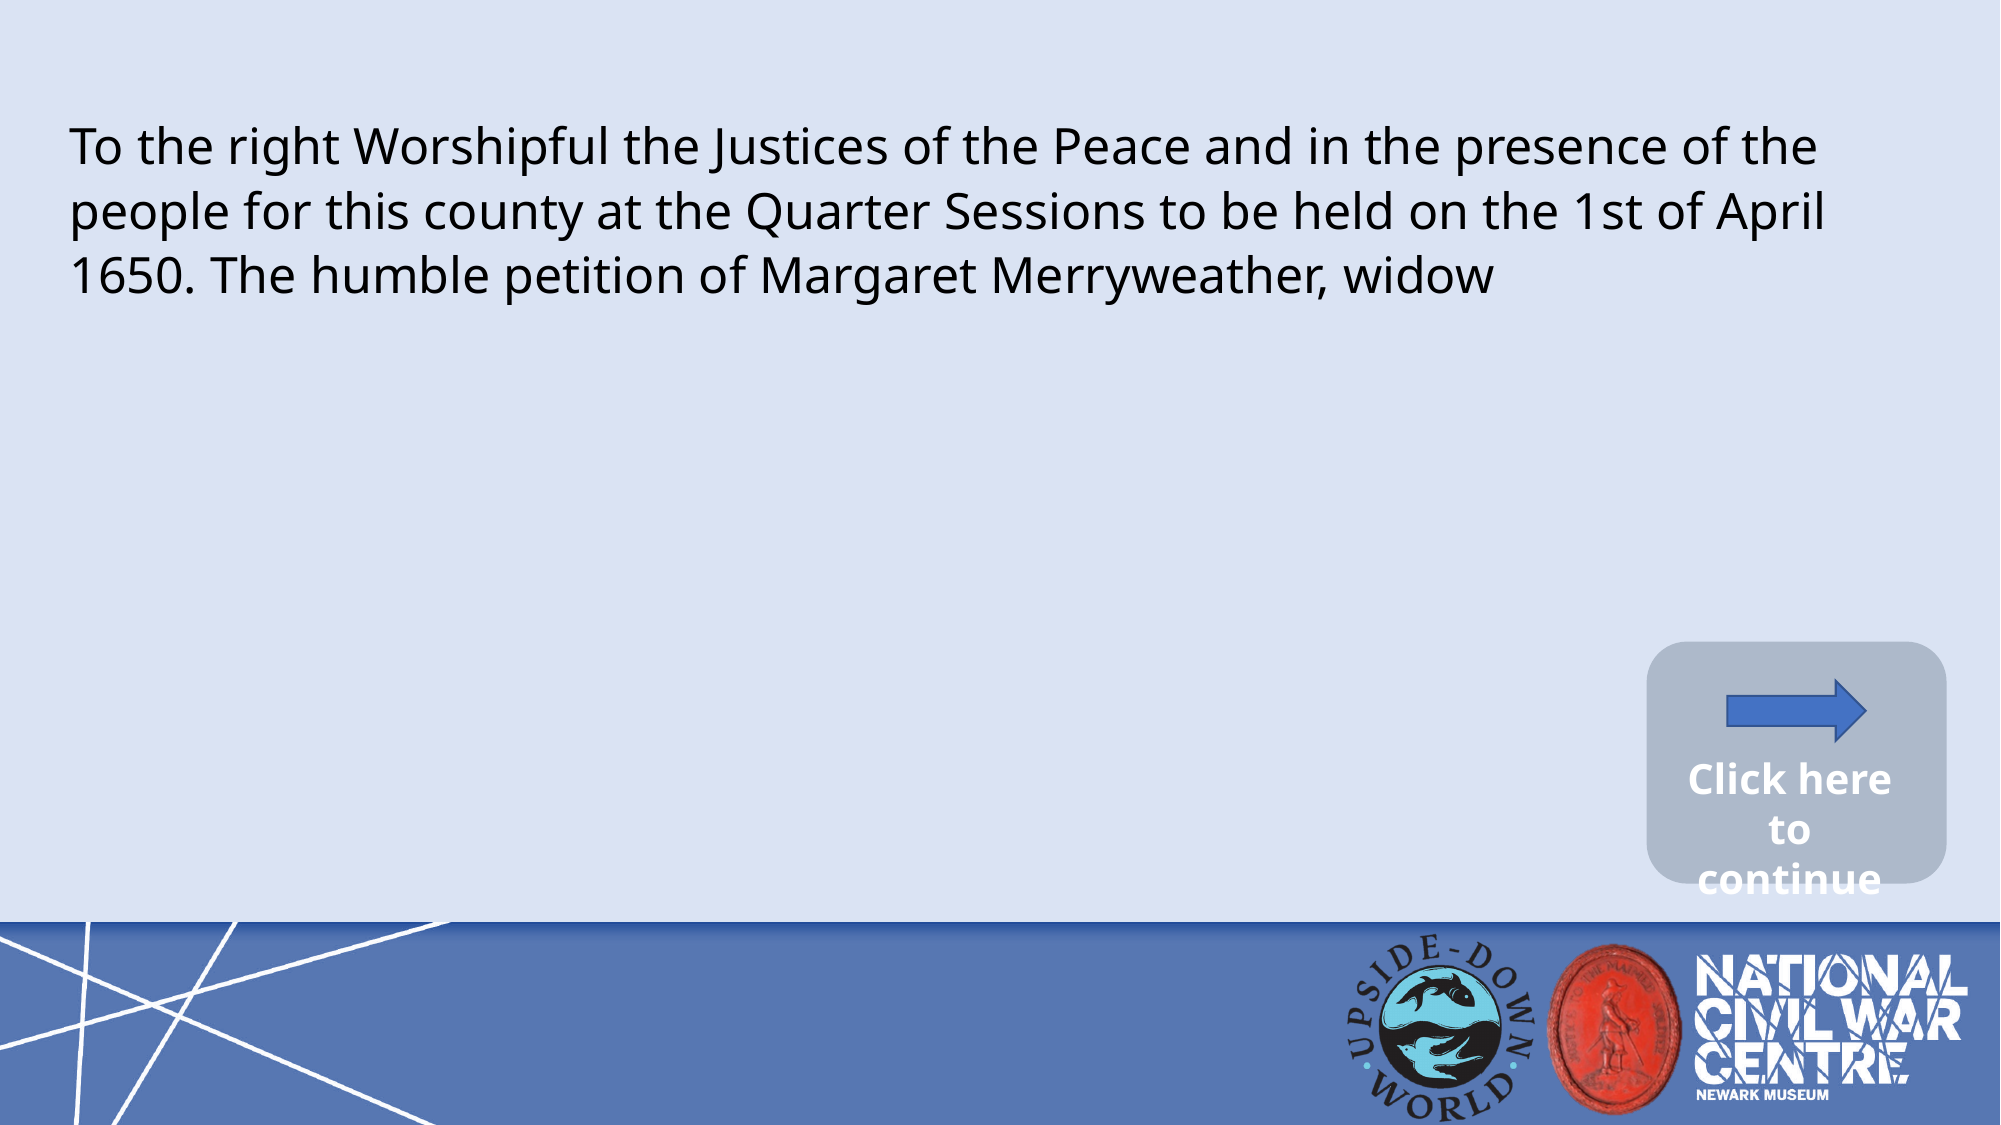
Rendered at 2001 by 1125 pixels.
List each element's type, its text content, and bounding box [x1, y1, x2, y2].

text_box To the right Worshipful the Justices of the Peace and in the presence of the people for this county at the Quarter Sessions to be held on the 1st of April 1650. The humble petition of Margaret Merryweather, widow [54, 38, 1969, 311]
text_box [1646, 608, 1988, 922]
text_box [1646, 641, 1947, 884]
picture [0, 922, 2000, 1125]
